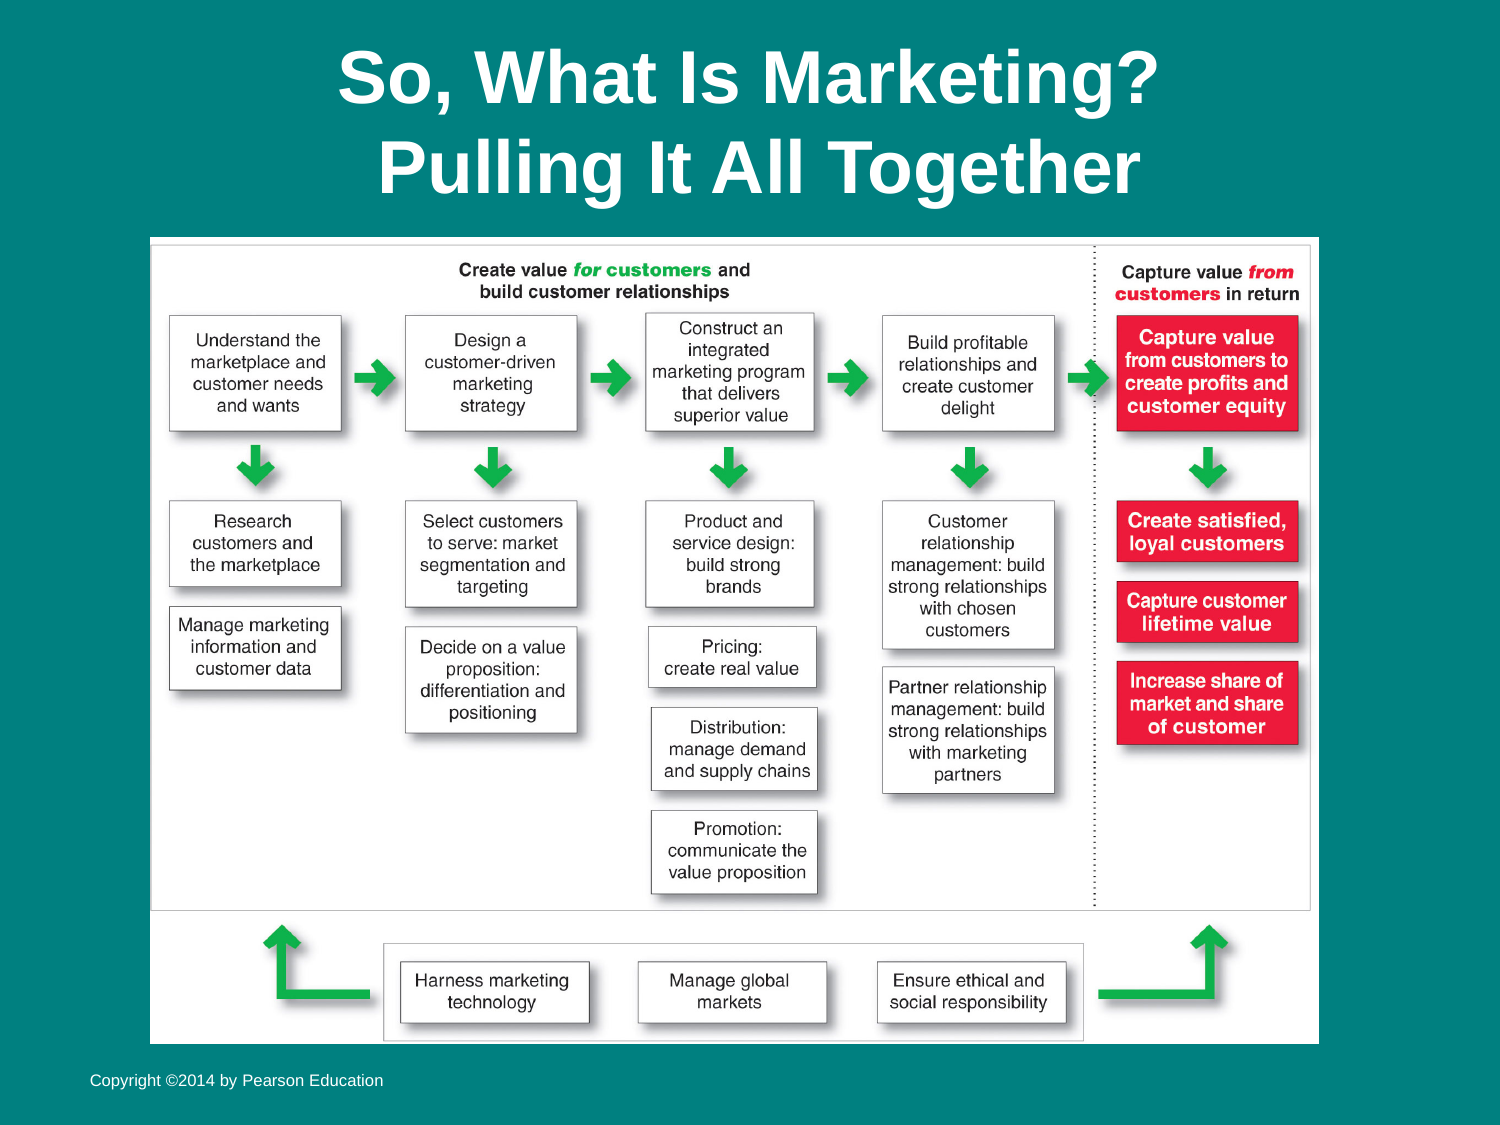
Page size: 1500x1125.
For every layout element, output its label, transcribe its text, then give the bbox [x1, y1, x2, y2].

picture [149, 237, 1319, 1045]
title So, What Is Marketing? Pulling It All Together [112, 24, 1388, 213]
text_box Copyright ©2014 by Pearson Education [74, 1062, 825, 1098]
